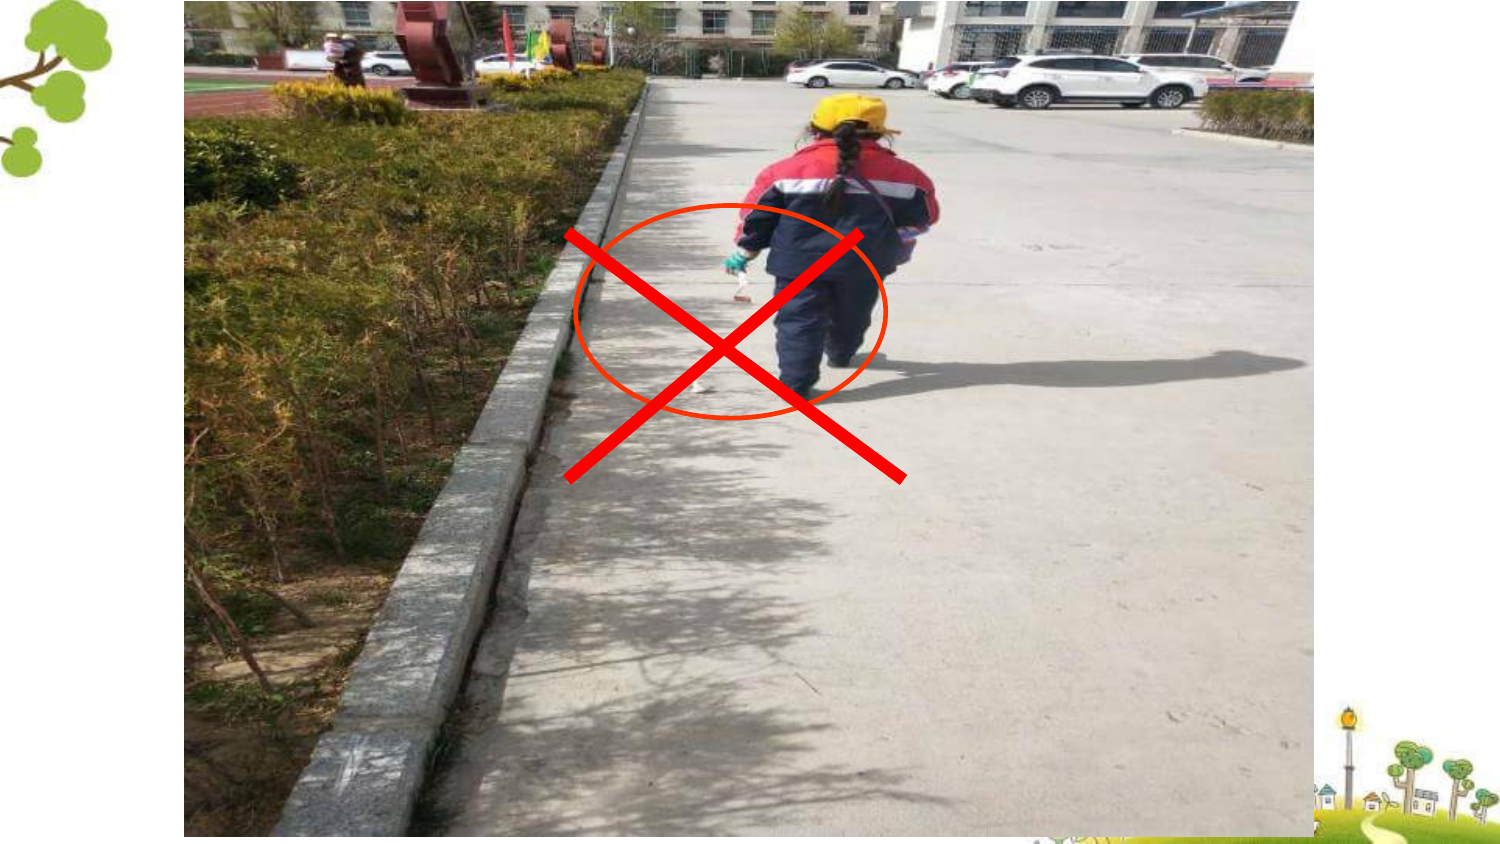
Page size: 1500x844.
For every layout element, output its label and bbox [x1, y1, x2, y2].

text_box [566, 205, 904, 480]
picture [0, 0, 1500, 844]
